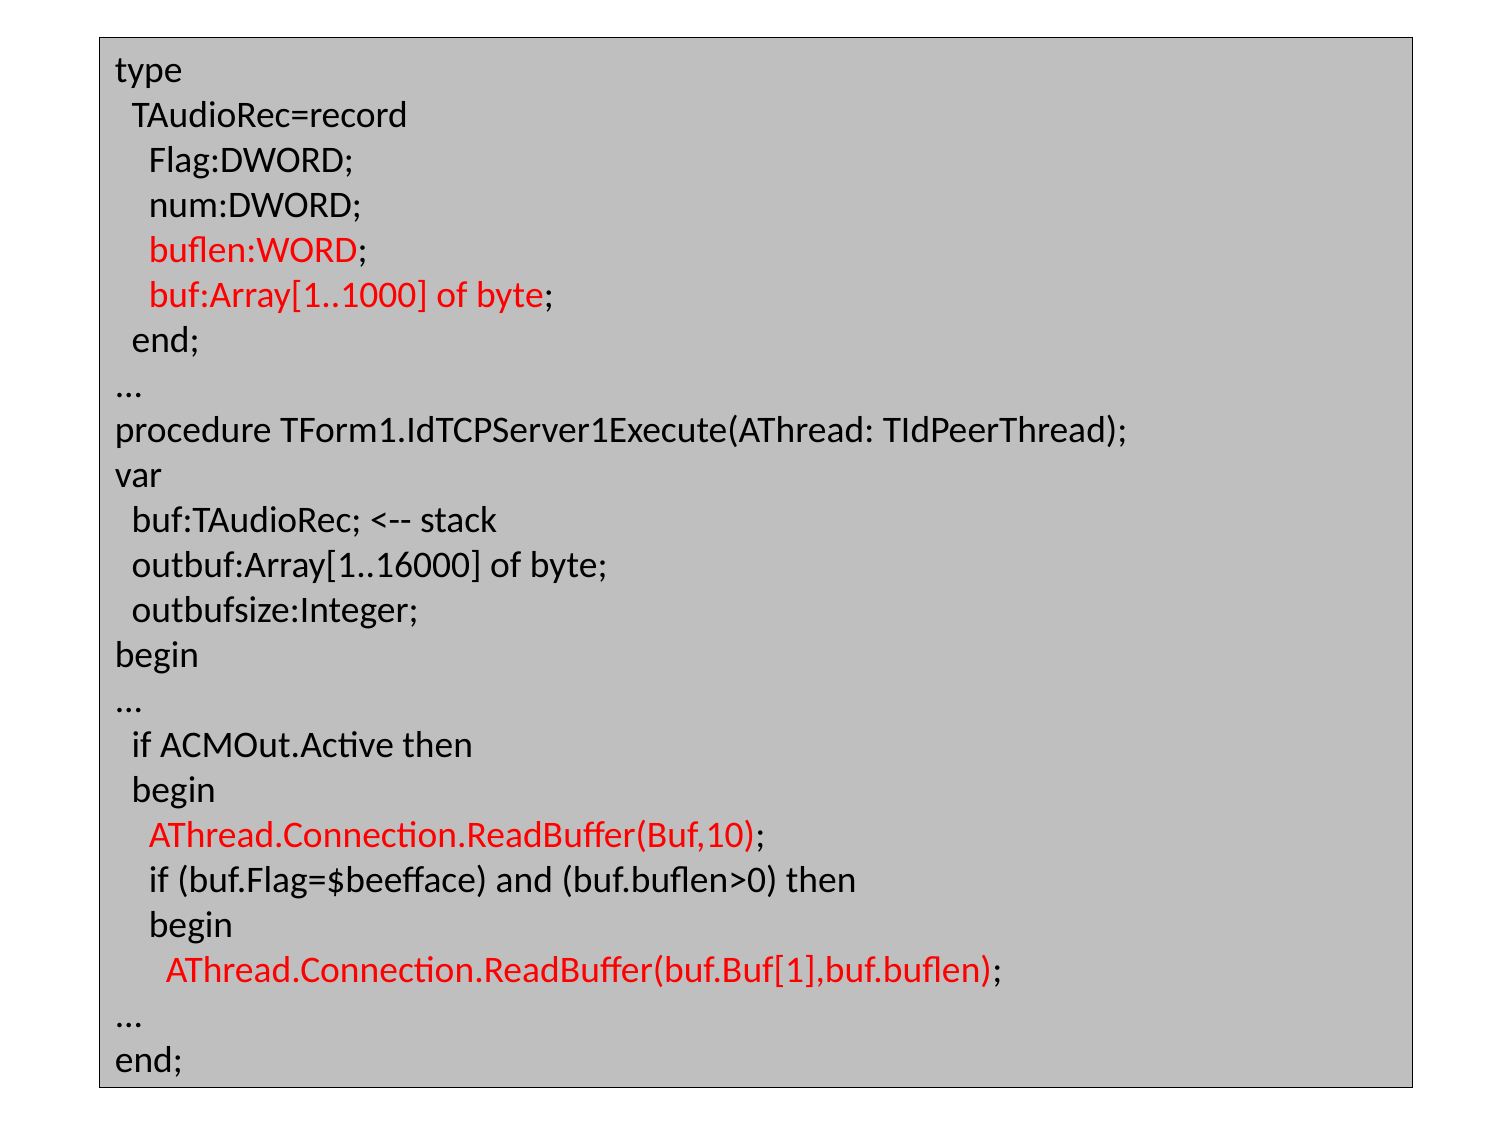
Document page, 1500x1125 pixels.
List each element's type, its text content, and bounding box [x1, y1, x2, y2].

text_box type TAudioRec=record Flag:DWORD; num:DWORD; buflen:WORD; buf:Array[1..1000] of byte; end; ... procedure TForm1.IdTCPServer1Execute(AThread: TIdPeerThread); var buf:TAudioRec; <-- stack outbuf:Array[1..16000] of byte; outbufsize:Integer; begin ... if ACMOut.Active then begin AThread.Connection.ReadBuffer(Buf,10); if (buf.Flag=$beefface) and (buf.buflen>0) then begin AThread.Connection.ReadBuffer(buf.Buf[1],buf.buflen); ... end; [99, 37, 1413, 1088]
